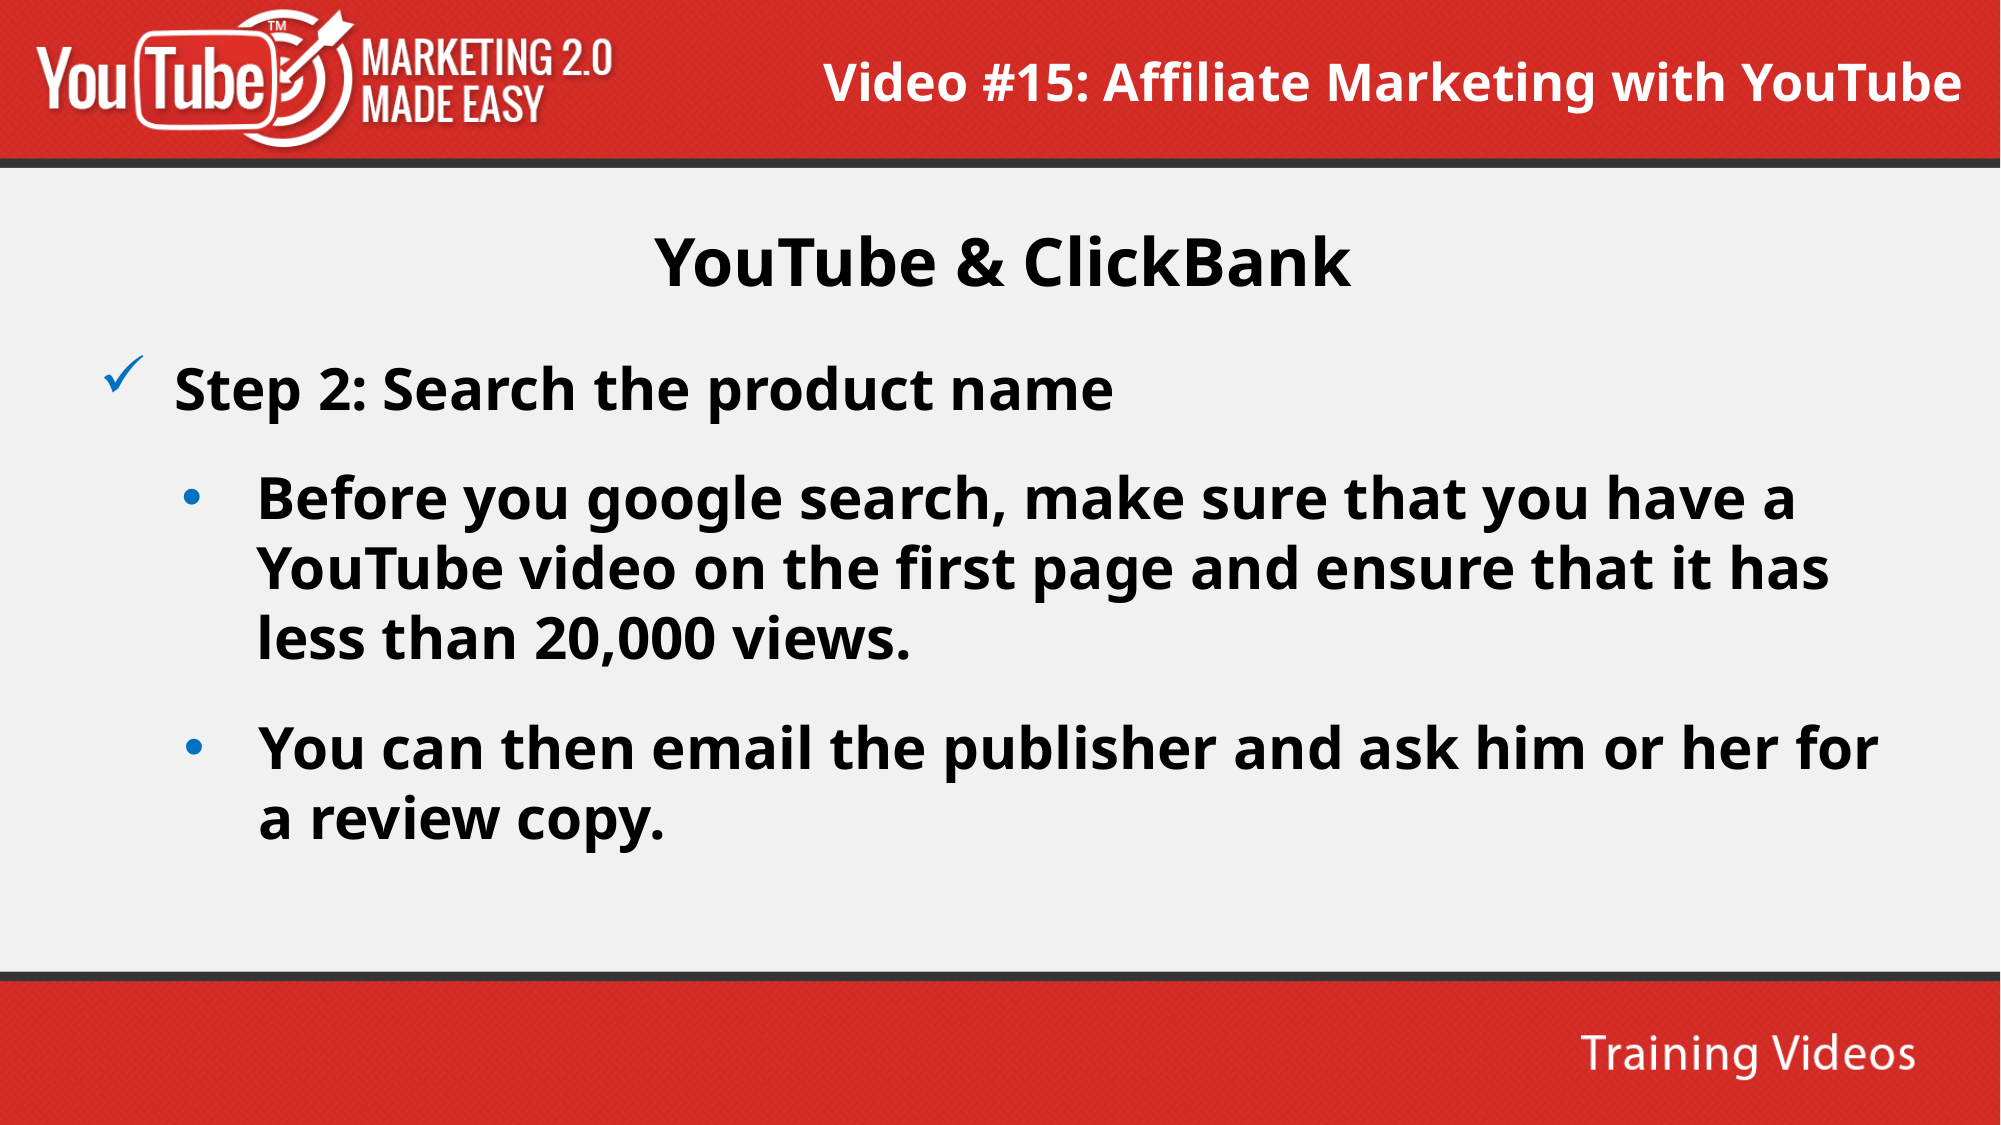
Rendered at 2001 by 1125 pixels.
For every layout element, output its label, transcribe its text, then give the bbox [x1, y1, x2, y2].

text_box YouTube & ClickBank [84, 212, 1922, 307]
text_box Before you google search, make sure that you have a YouTube video on the first page and ensure that it has less than 20,000 views. [166, 453, 1940, 679]
text_box You can then email the publisher and ask him or her for a review copy. [169, 704, 1940, 859]
picture [0, 0, 2001, 1125]
text_box Video #15: Affiliate Marketing with YouTube [725, 41, 1979, 119]
text_box Step 2: Search the product name [84, 344, 1939, 429]
